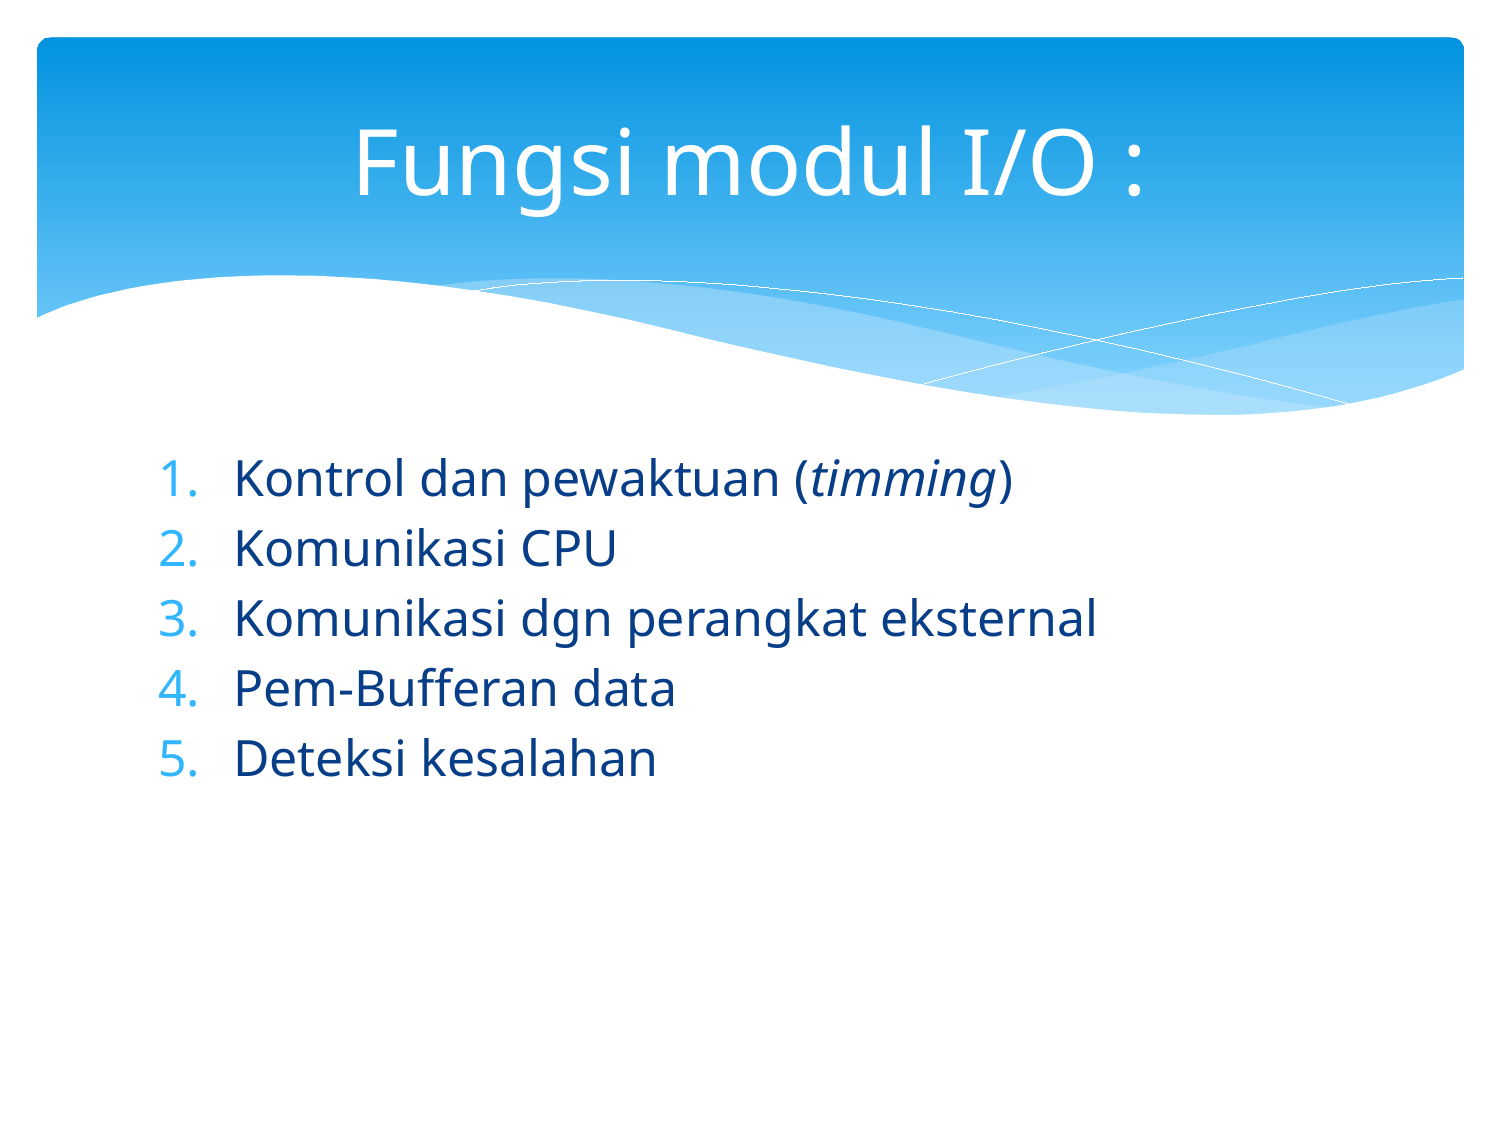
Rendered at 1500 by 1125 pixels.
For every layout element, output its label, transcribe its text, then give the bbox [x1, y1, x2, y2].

title Fungsi modul I/O : [75, 55, 1425, 261]
list Kontrol dan pewaktuan (timming) Komunikasi CPU Komunikasi dgn perangkat eksternal Pem-Bufferan data Deteksi kesalahan [143, 438, 1359, 1005]
